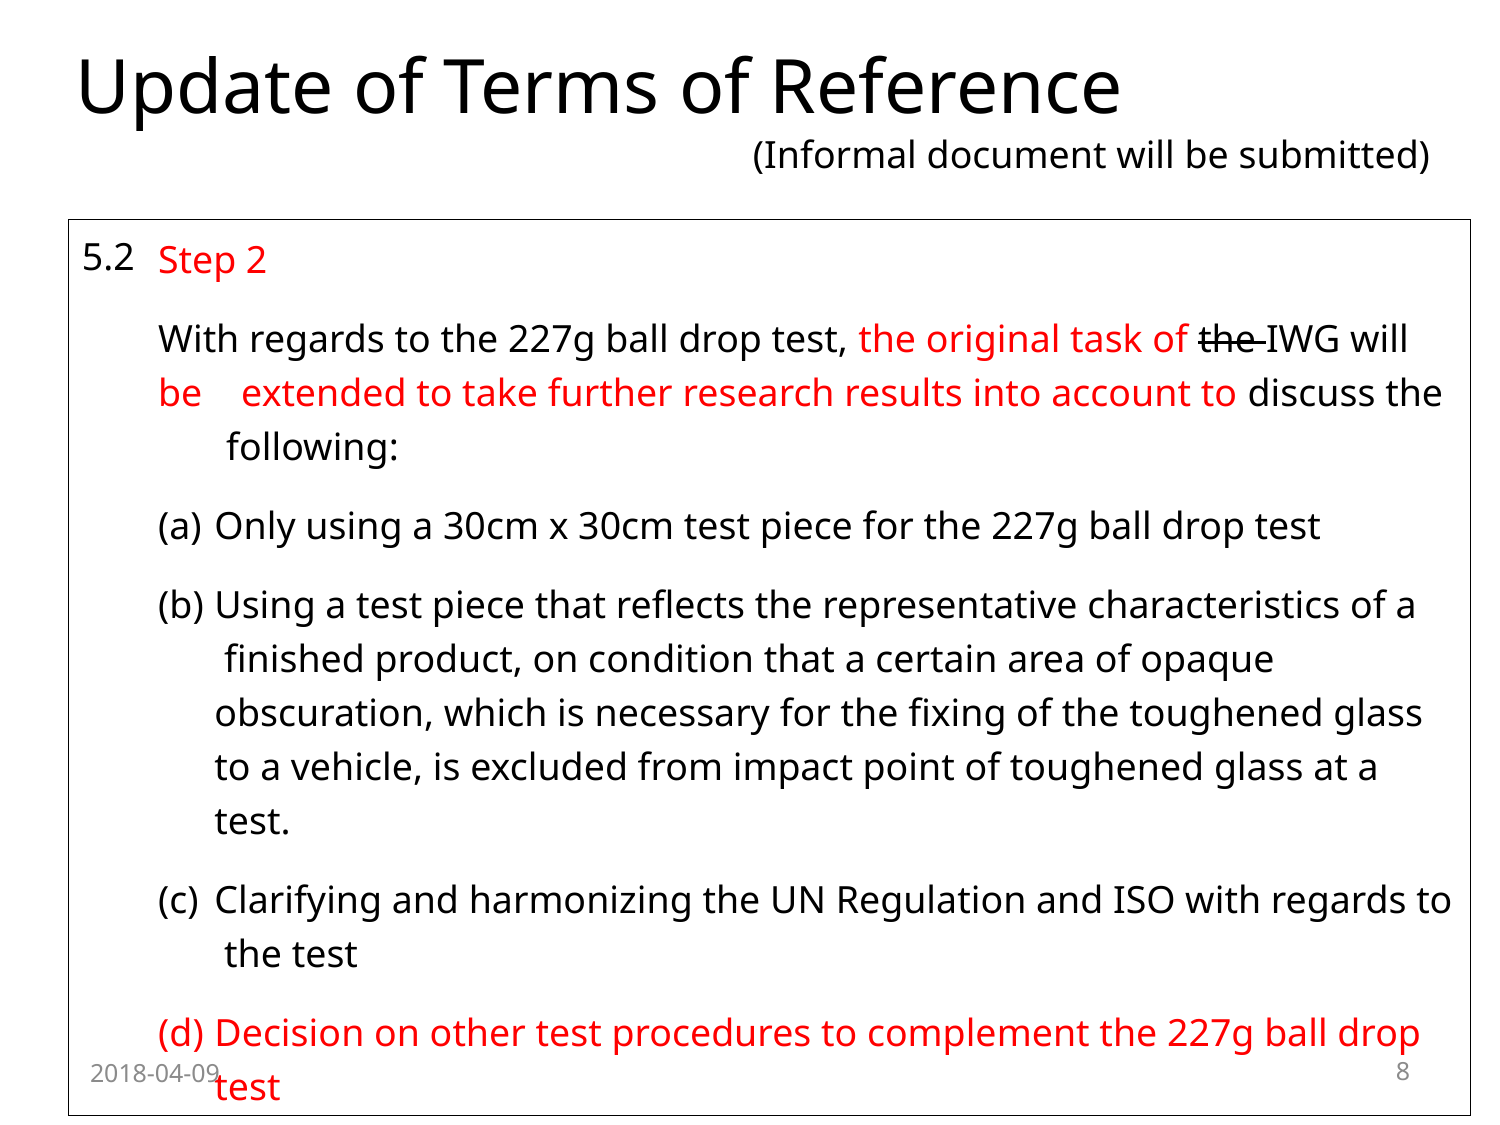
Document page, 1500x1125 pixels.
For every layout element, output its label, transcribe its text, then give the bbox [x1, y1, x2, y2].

slide_number 8 [1074, 1042, 1425, 1103]
text_box (Informal document will be submitted) [738, 123, 1500, 184]
text_box 5.2 [67, 225, 150, 286]
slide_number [75, 1042, 425, 1103]
text_box Step 2 With regards to the 227g ball drop test, the original task of the IWG will be extended to take further research results into account to discuss the following: Only using a 30cm x 30cm test piece for the 227g ball drop test Using a test piece that reflects the representative characteristics of a finished product, on condition that a certain area of opaque obscuration, which is necessary for the fixing of the toughened glass to a vehicle, is excluded from impact point of toughened glass at a test. Clarifying and harmonizing the UN Regulation and ISO with regards to the test Decision on other test procedures to complement the 227g ball drop test [68, 219, 1471, 1116]
text_box Update of Terms of Reference [60, 30, 1139, 136]
